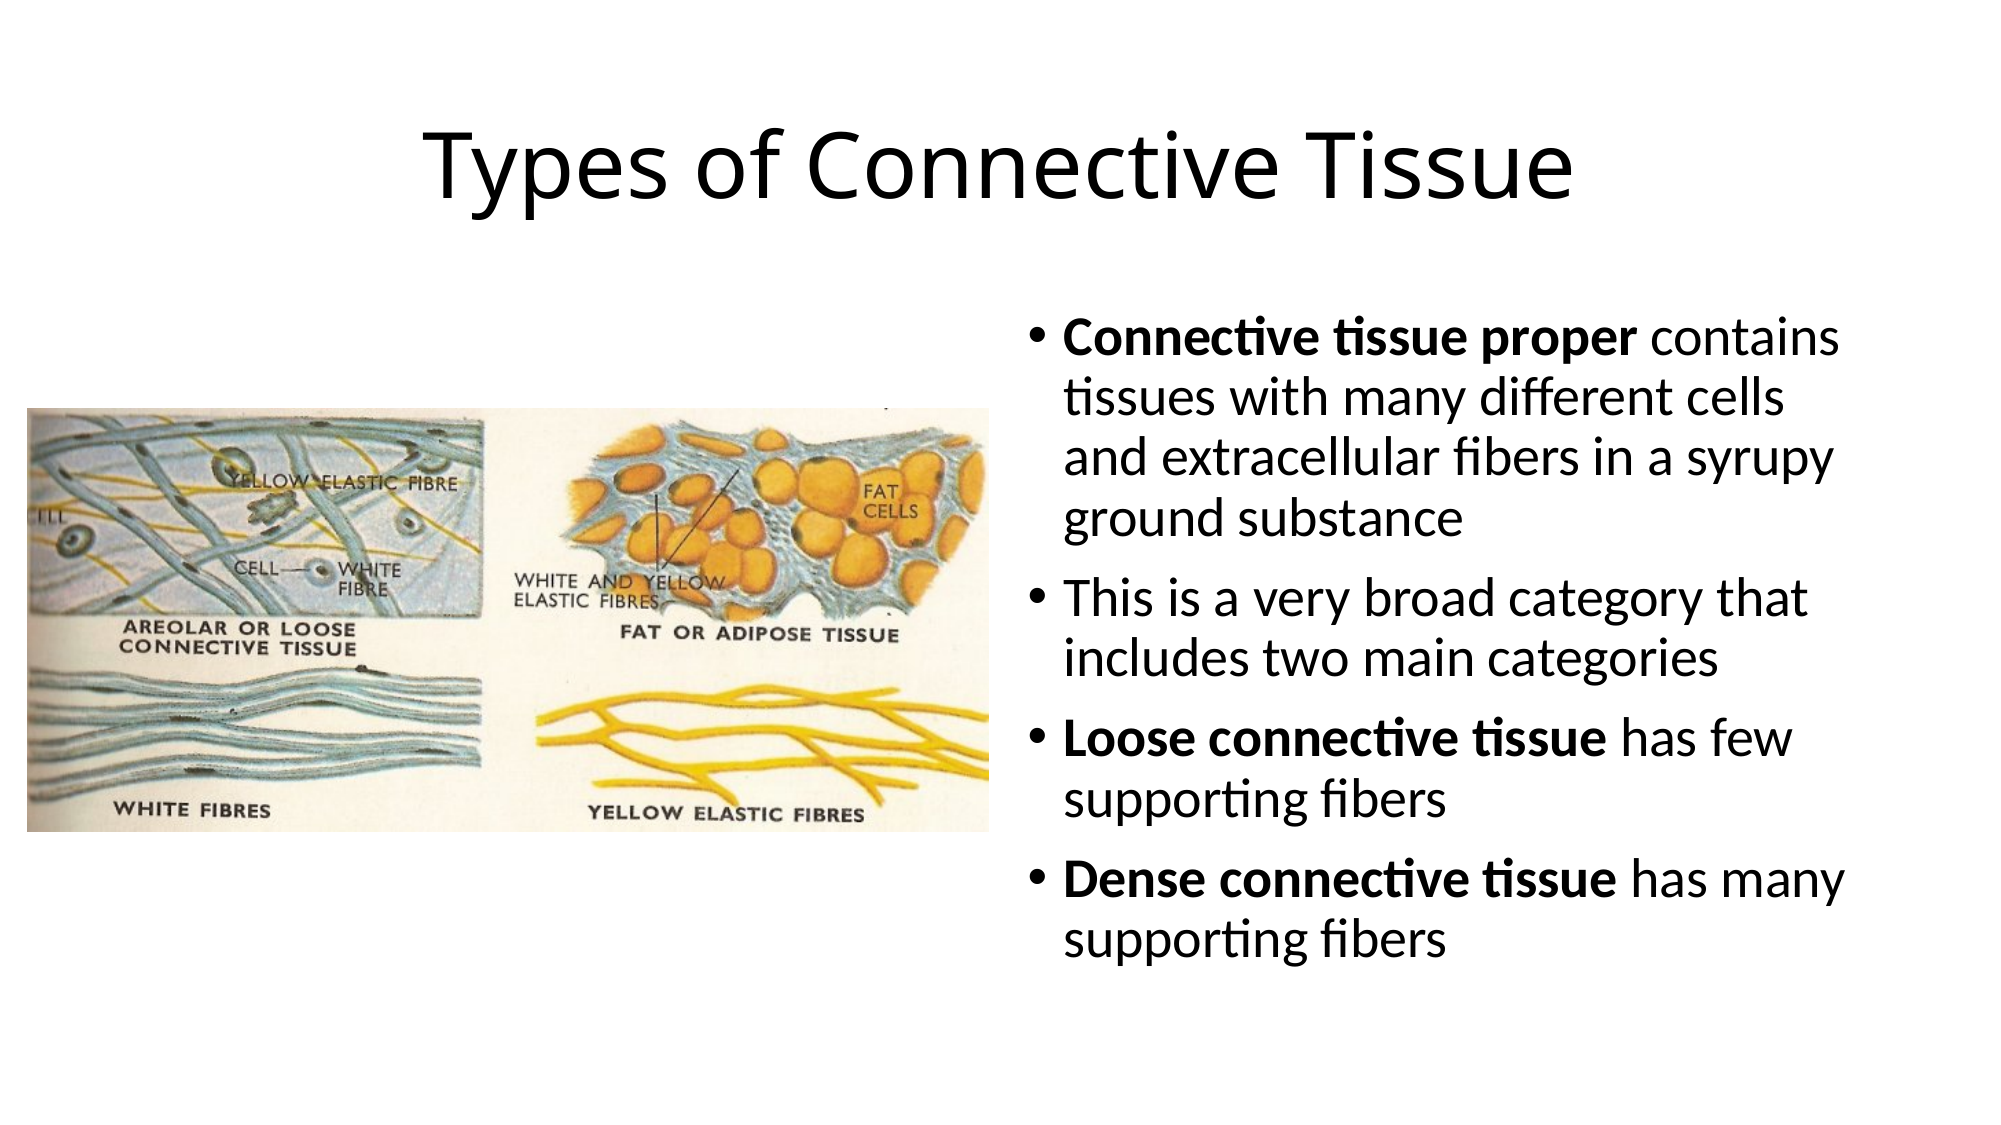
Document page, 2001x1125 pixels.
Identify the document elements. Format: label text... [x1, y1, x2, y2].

list Connective tissue proper contains tissues with many different cells and extracellular fibers in a syrupy ground substance This is a very broad category that includes two main categories Loose connective tissue has few supporting fibers Dense connective tissue has many supporting fibers [1012, 299, 1863, 1014]
title Types of Connective Tissue [137, 59, 1863, 278]
picture [27, 408, 989, 832]
